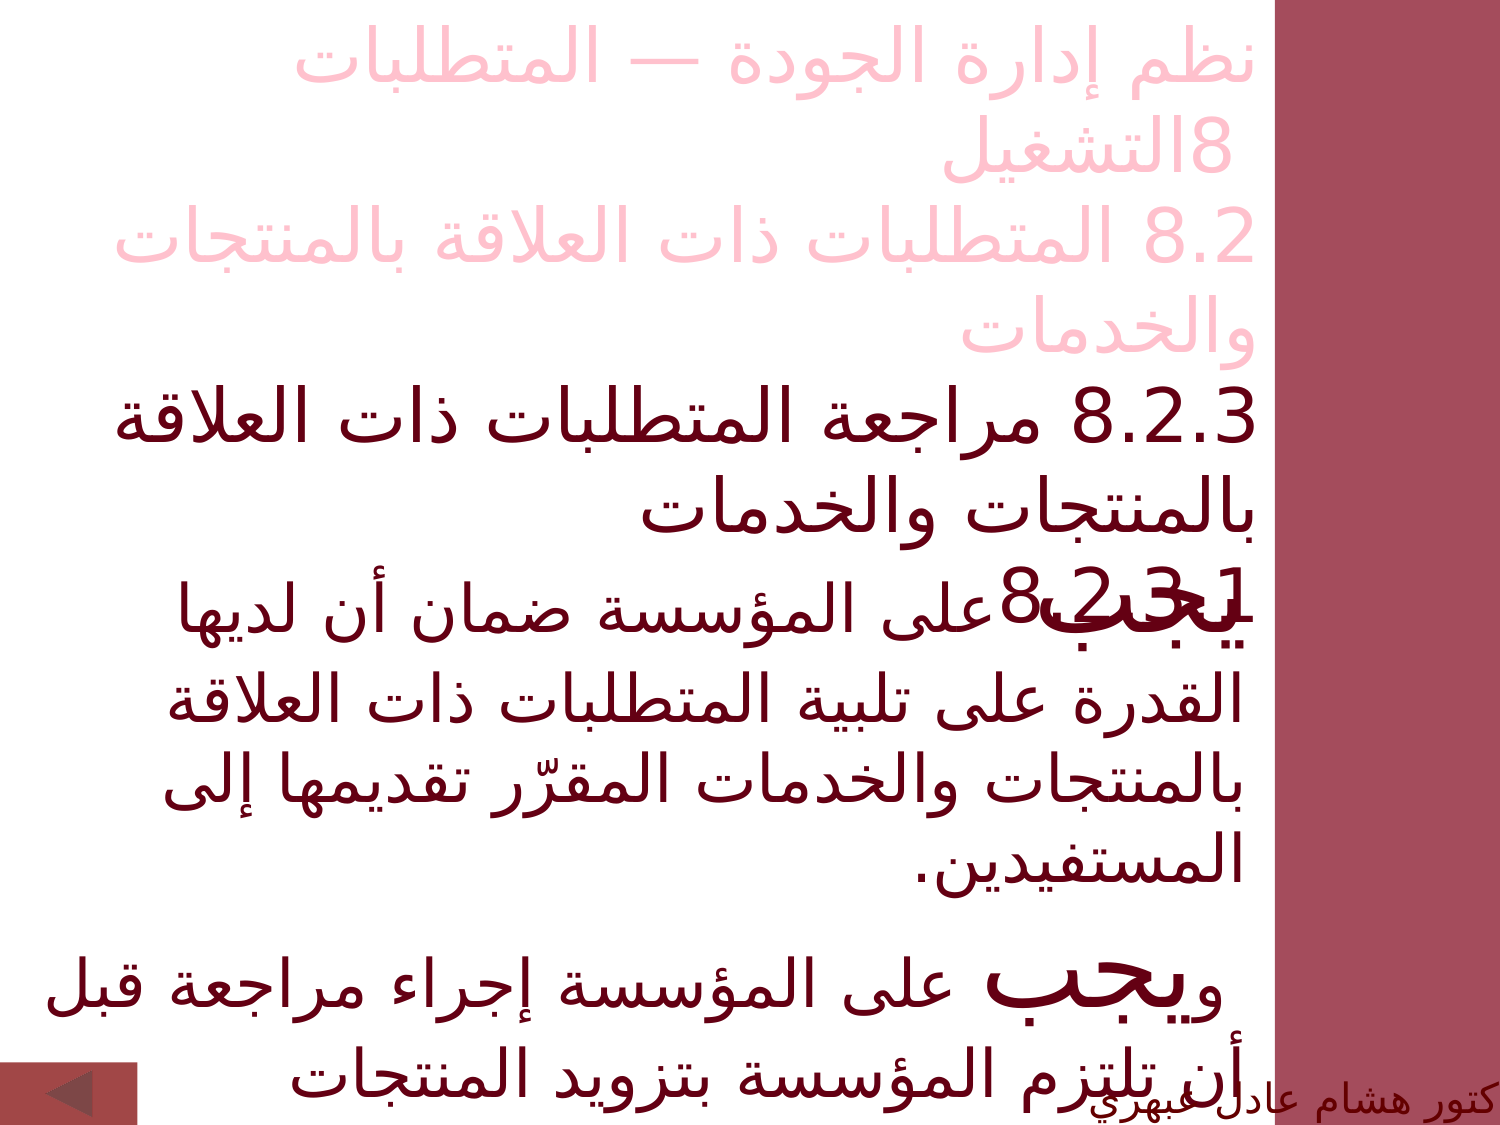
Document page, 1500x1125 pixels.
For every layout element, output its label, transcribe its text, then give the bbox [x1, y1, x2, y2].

text_box [1273, 0, 1500, 1064]
text_box الدكتور هشام عادل عبهري [1073, 1064, 1500, 1125]
text_box يجب على المؤسسة ضمان أن لديها القدرة على تلبية المتطلبات ذات العلاقة بالمنتجات والخدمات المقرّر تقديمها إلى المستفيدين. ويجب على المؤسسة إجراء مراجعة قبل أن تلتزم المؤسسة بتزويد المنتجات والخدمات إلى الشرائح المستفيدة، وهذا يشمل: [12, 513, 1263, 1125]
text_box [0, 1060, 140, 1125]
text_box نظم إدارة الجودة — المتطلبات 8التشغيل 8.2 المتطلبات ذات العلاقة بالمنتجات والخدمات 8.2.3 مراجعة المتطلبات ذات العلاقة بالمنتجات والخدمات 8.2.3.1 [0, 0, 1275, 645]
